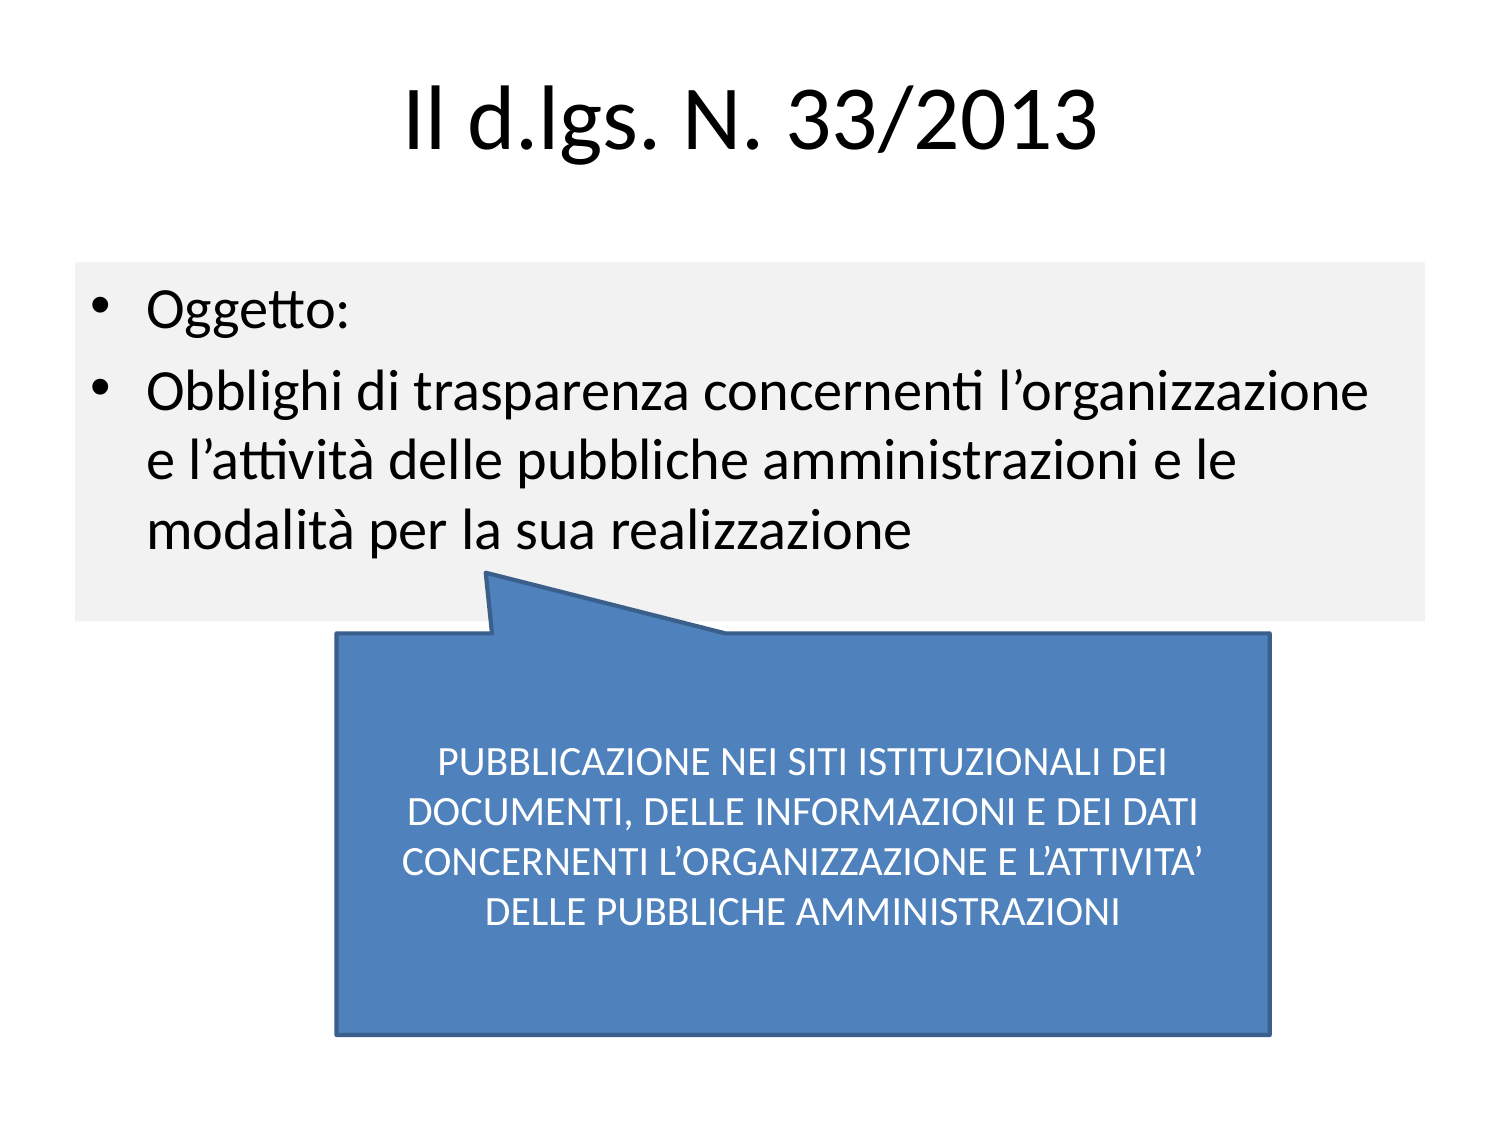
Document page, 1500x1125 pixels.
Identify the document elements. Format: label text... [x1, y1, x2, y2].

list Oggetto: Obblighi di trasparenza concernenti l’organizzazione e l’attività delle pubbliche amministrazioni e le modalità per la sua realizzazione [74, 262, 1426, 622]
text_box PUBBLICAZIONE NEI SITI ISTITUZIONALI DEI DOCUMENTI, DELLE INFORMAZIONI E DEI DATI CONCERNENTI L’ORGANIZZAZIONE E L’ATTIVITA’ DELLE PUBBLICHE AMMINISTRAZIONI [334, 570, 1272, 1038]
title Il d.lgs. N. 33/2013 [76, 18, 1427, 207]
